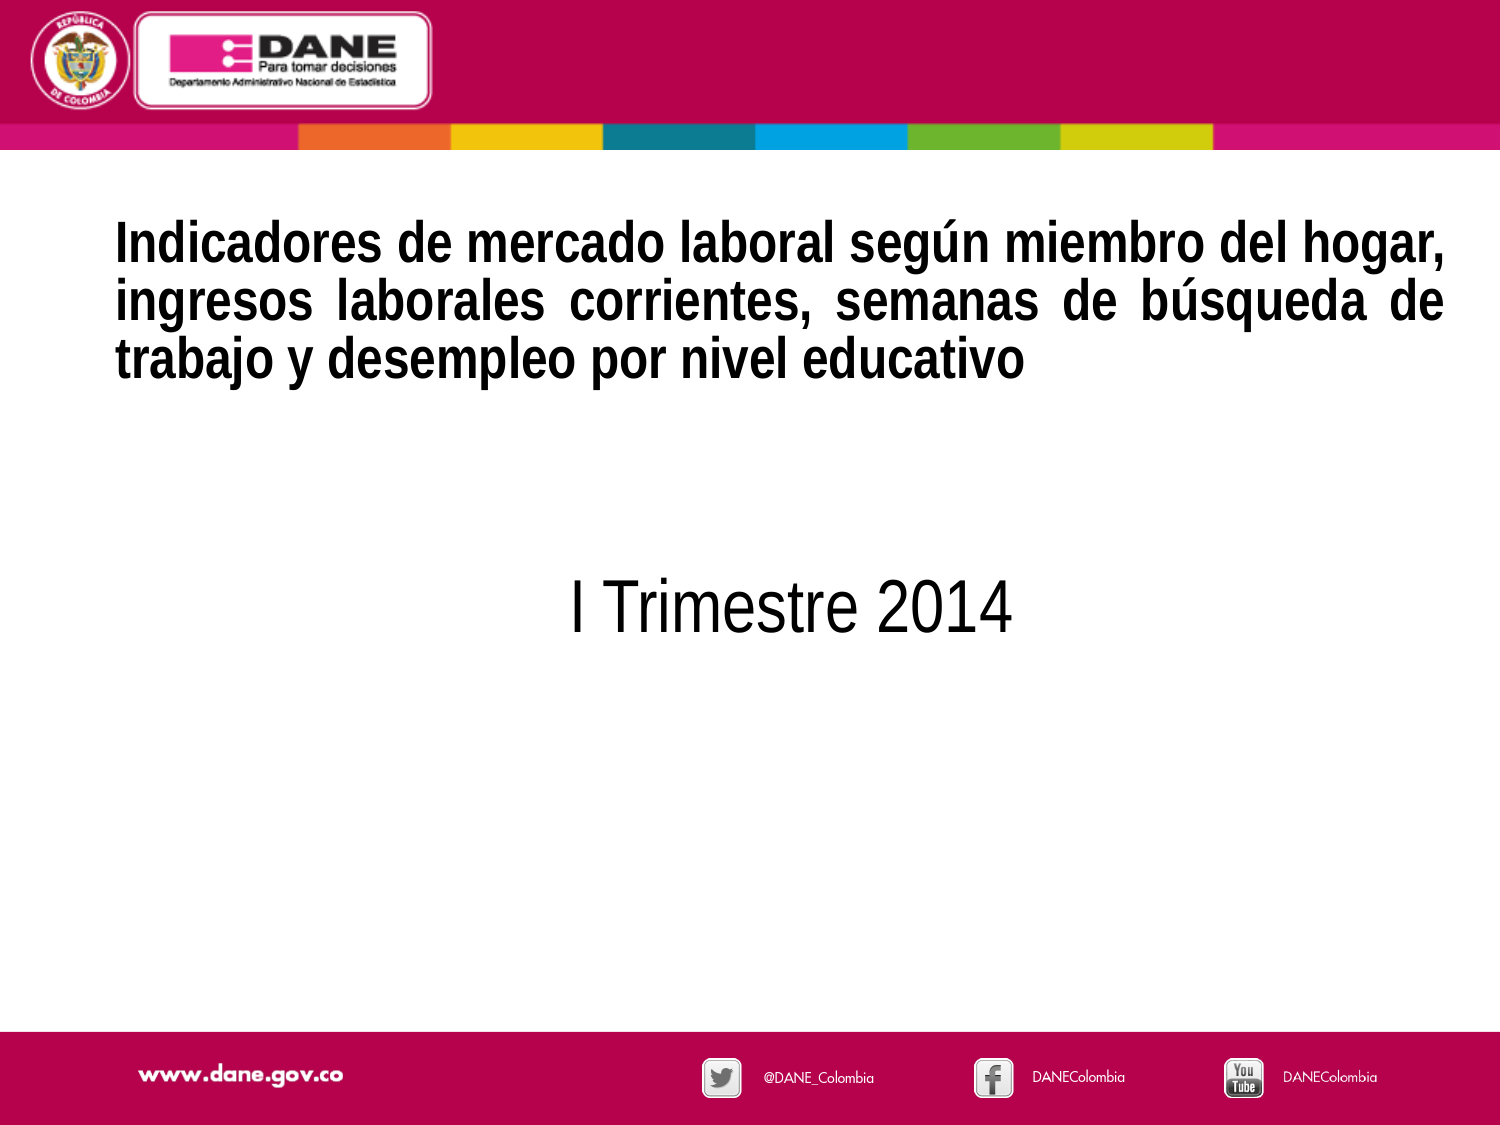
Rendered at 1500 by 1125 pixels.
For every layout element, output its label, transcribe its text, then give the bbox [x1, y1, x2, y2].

picture [0, 0, 1500, 150]
text_box I Trimestre 2014 [218, 550, 1365, 656]
picture [1224, 1058, 1377, 1098]
picture [702, 1058, 874, 1098]
title Indicadores de mercado laboral según miembro del hogar, ingresos laborales corrientes, semanas de búsqueda de trabajo y desempleo por nivel educativo [100, 208, 1461, 480]
picture [124, 1054, 361, 1100]
picture [974, 1058, 1125, 1098]
